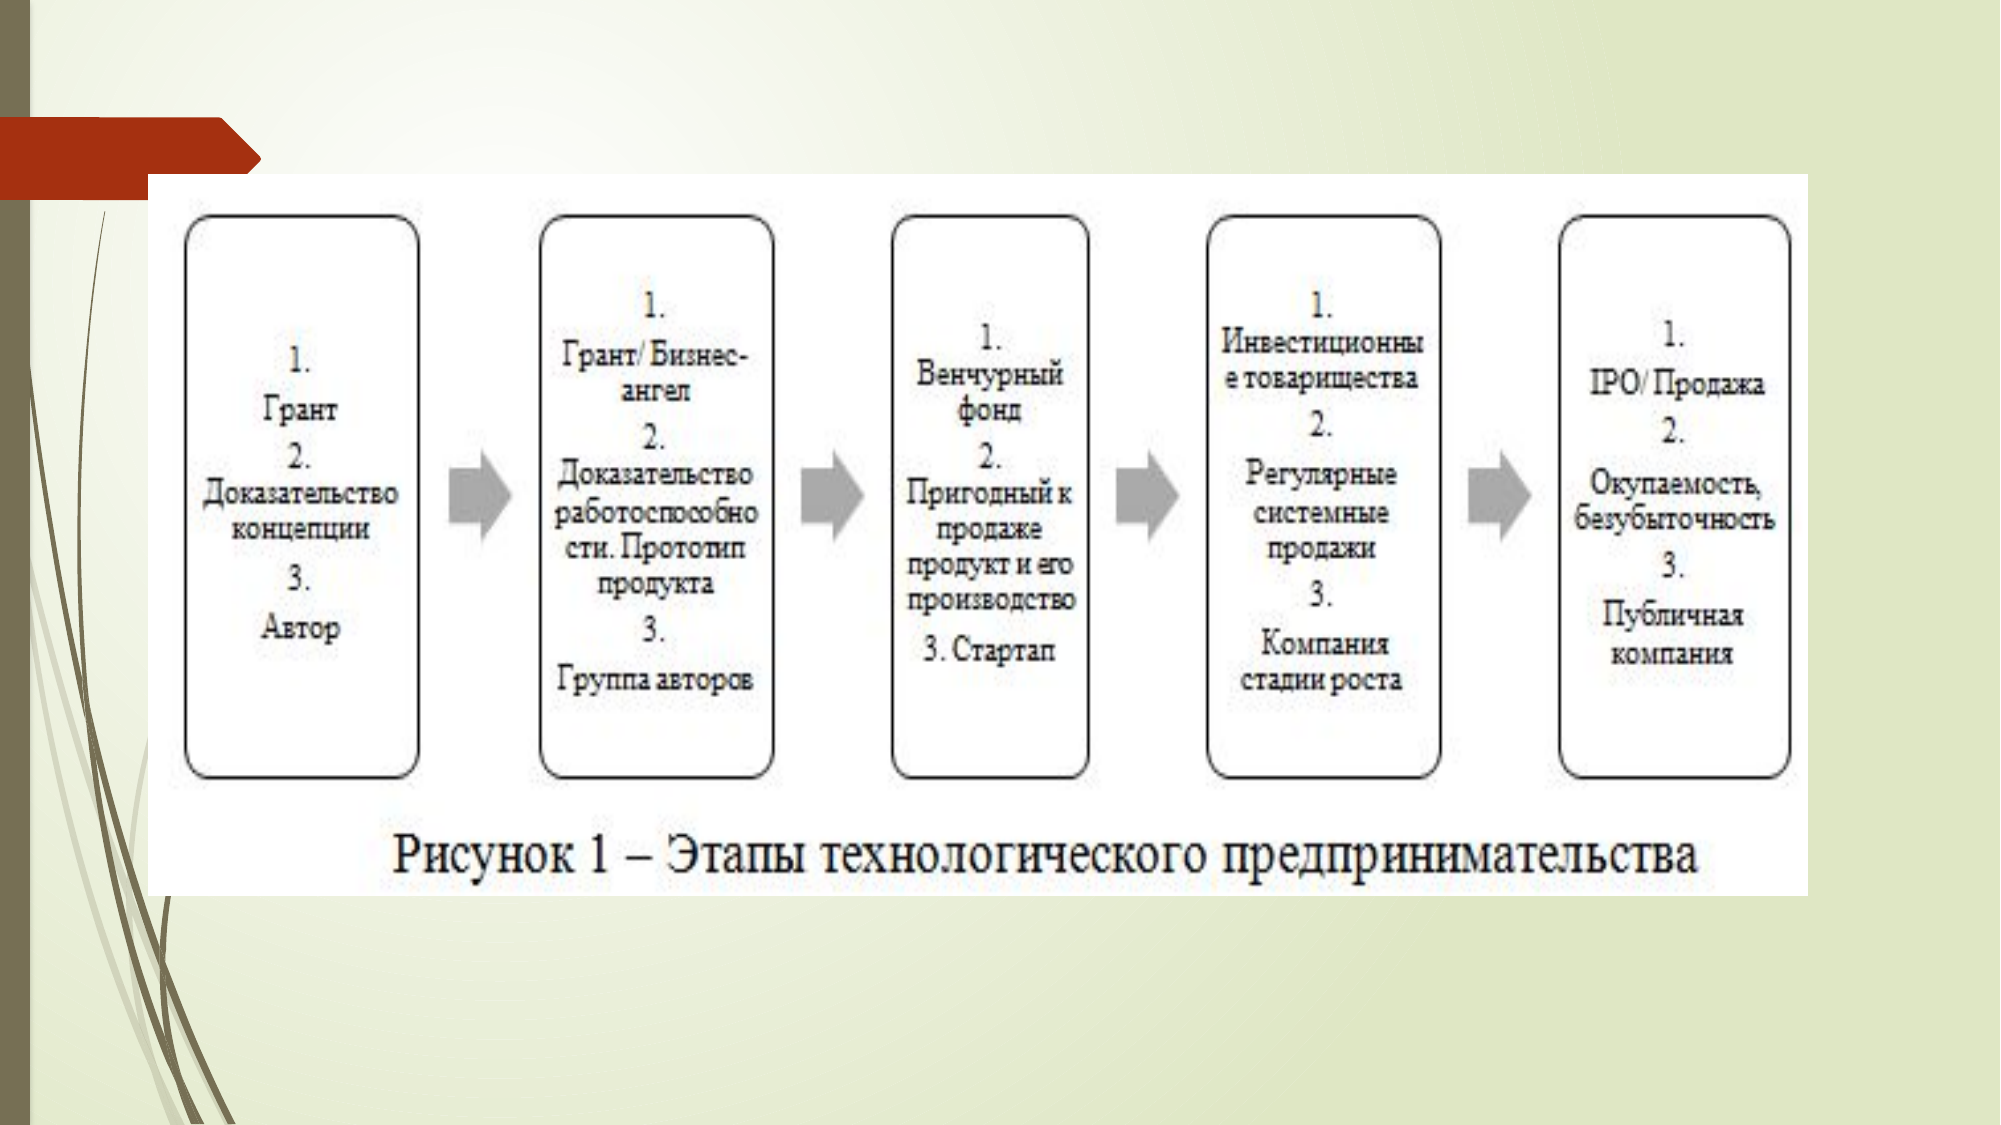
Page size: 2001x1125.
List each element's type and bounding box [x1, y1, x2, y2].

picture [148, 173, 1808, 896]
